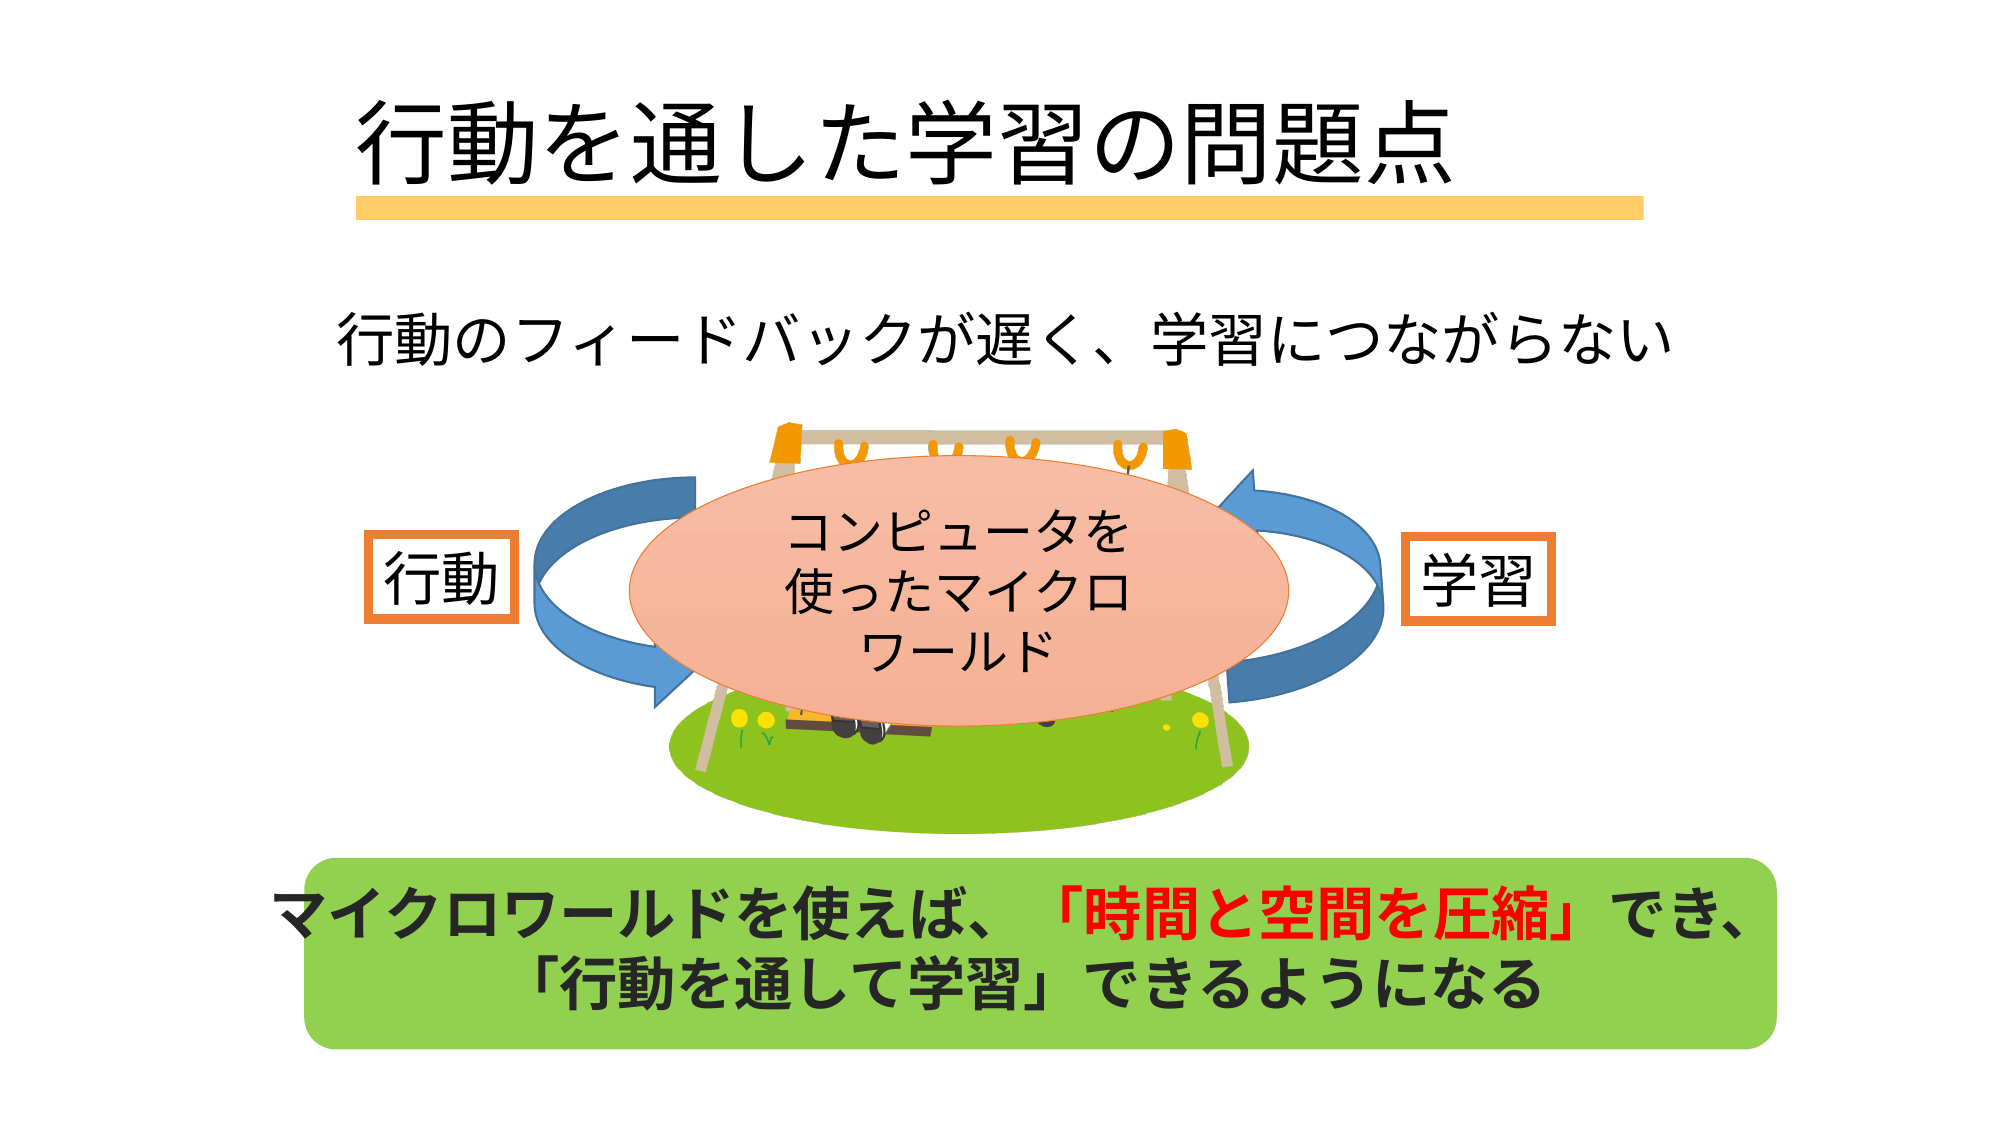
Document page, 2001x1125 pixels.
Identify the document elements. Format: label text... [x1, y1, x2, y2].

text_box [367, 422, 1553, 834]
text_box [355, 195, 1645, 221]
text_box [304, 857, 1777, 1050]
text_box 行動のフィードバックが遅く、学習につながらない [321, 295, 1690, 381]
text_box 行動を通した学習の問題点 [340, 78, 1472, 203]
